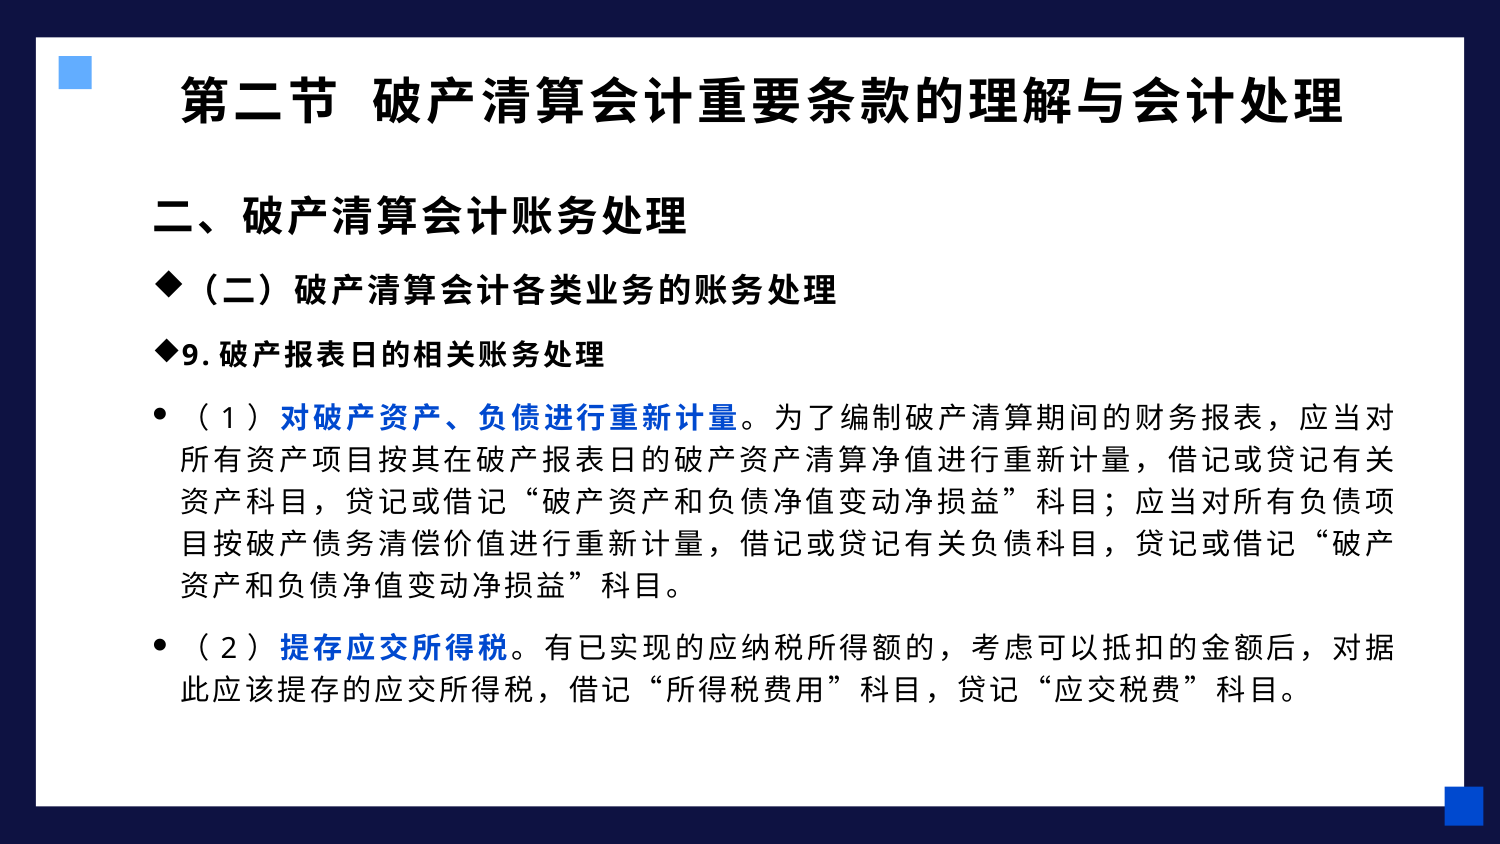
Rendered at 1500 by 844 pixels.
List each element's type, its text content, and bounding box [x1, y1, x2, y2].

list 二、破产清算会计账务处理 （二）破产清算会计各类业务的账务处理 9.破产报表日的相关账务处理 （1）对破产资产、负债进行重新计量。为了编制破产清算期间的财务报表，应当对所有资产项目按其在破产报表日的破产资产清算净值进行重新计量，借记或贷记有关资产科目，贷记或借记“破产资产和负债净值变动净损益”科目；应当对所有负债项目按破产债务清偿价值进行重新计量，借记或贷记有关负债科目，贷记或借记“破产资产和负债净值变动净损益”科目。 （2）提存应交所得税。有已实现的应纳税所得额的，考虑可以抵扣的金额后，对据此应该提存的应交所得税，借记“所得税费用”科目，贷记“应交税费”科目。 [135, 180, 1412, 801]
title 第二节 破产清算会计重要条款的理解与会计处理 [141, 48, 1379, 138]
